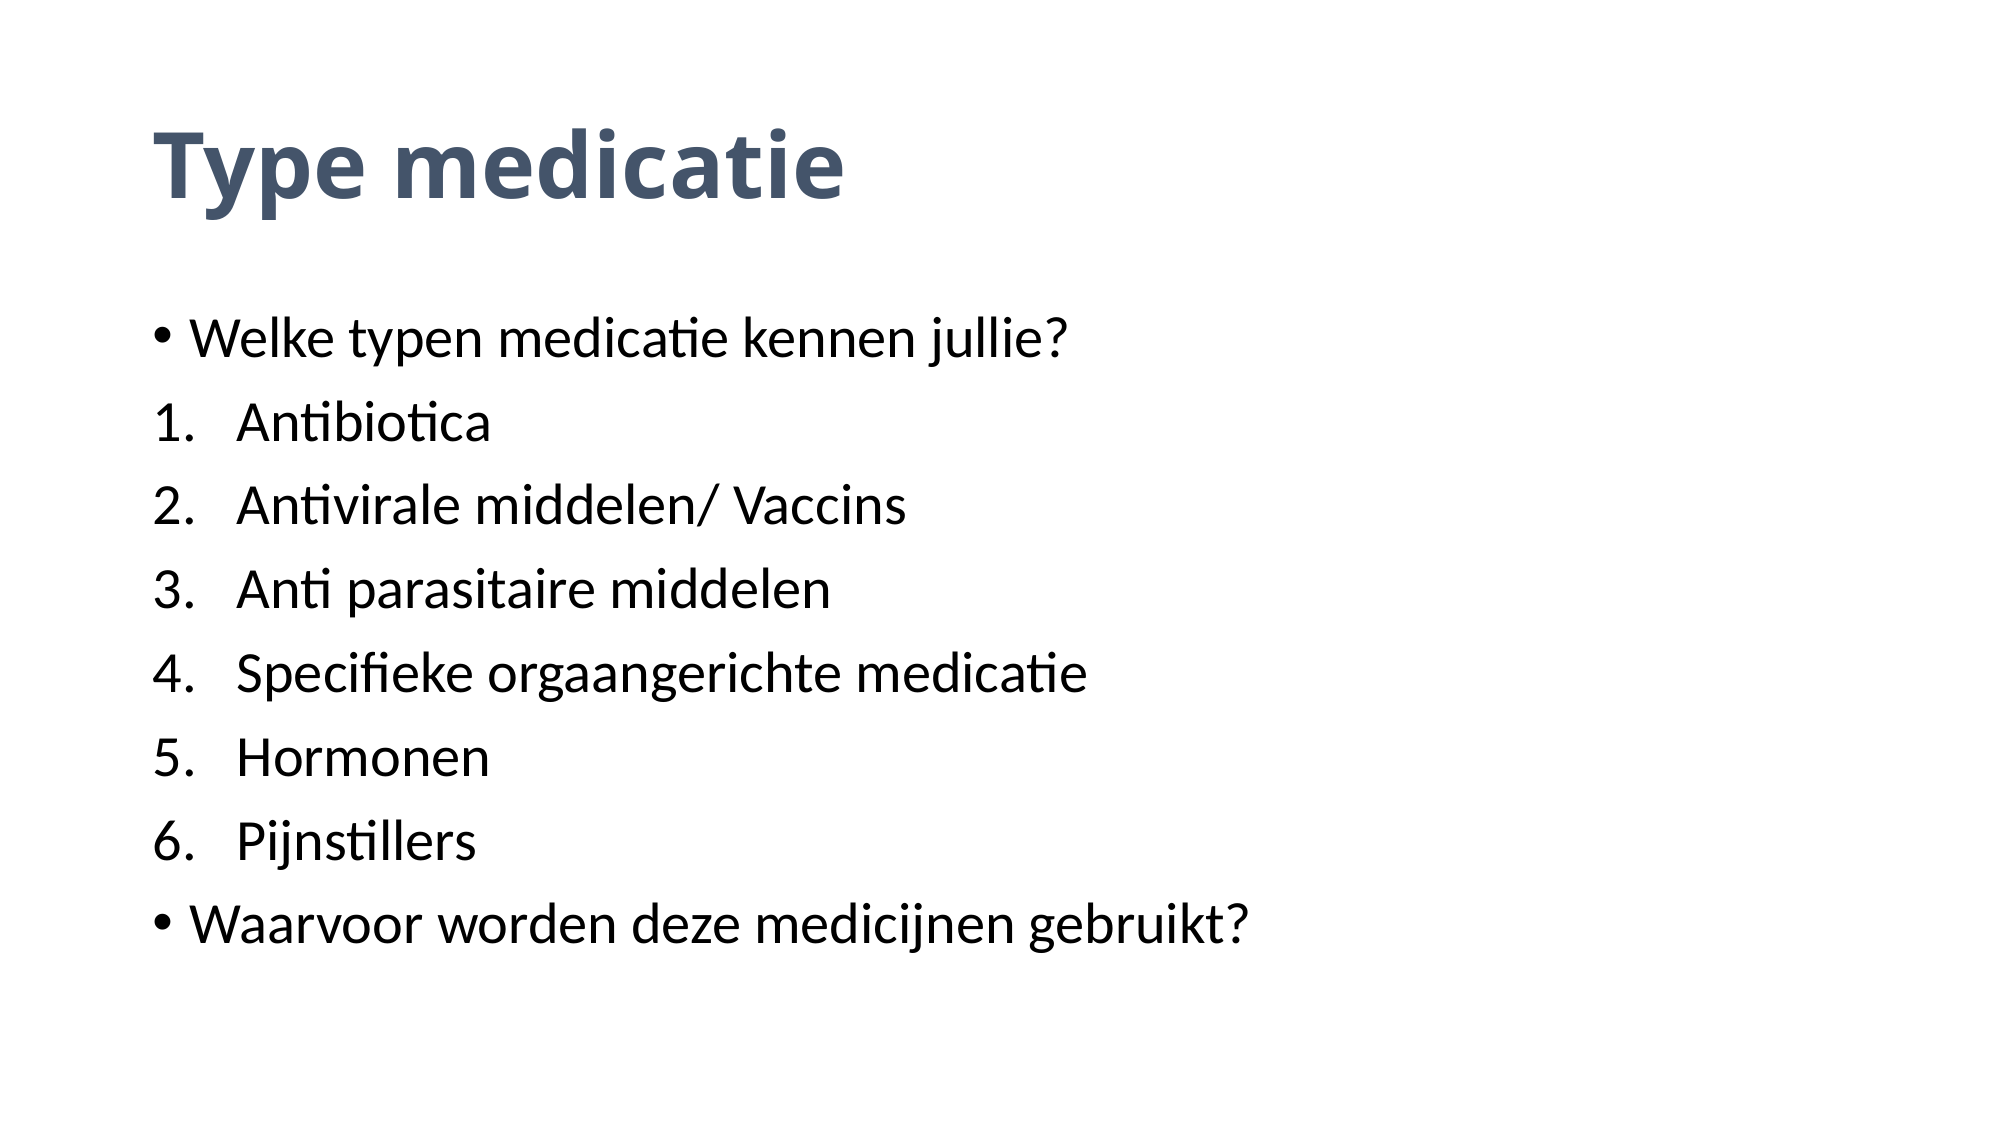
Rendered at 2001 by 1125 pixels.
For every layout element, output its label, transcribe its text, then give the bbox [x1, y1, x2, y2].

list Welke typen medicatie kennen jullie? Antibiotica Antivirale middelen/ Vaccins Anti parasitaire middelen Specifieke orgaangerichte medicatie Hormonen Pijnstillers Waarvoor worden deze medicijnen gebruikt? [137, 299, 1863, 1014]
title Type medicatie [137, 59, 1863, 278]
